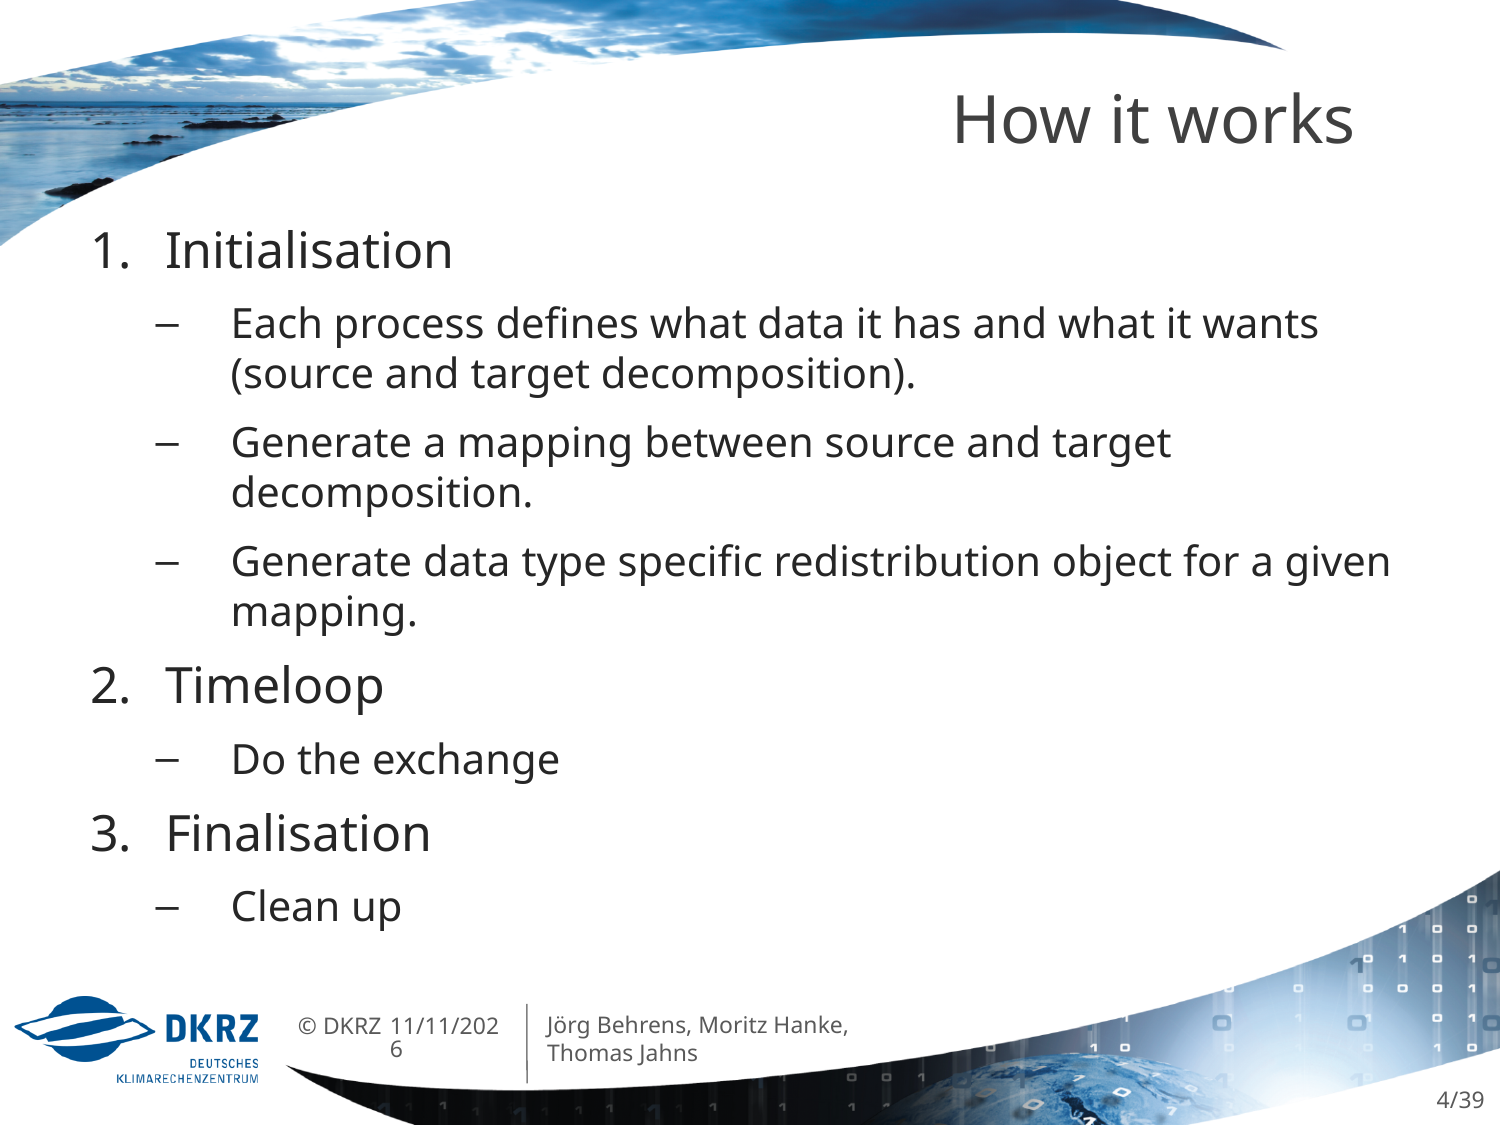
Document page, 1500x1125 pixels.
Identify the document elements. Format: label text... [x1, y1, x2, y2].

title How it works [480, 70, 1372, 165]
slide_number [375, 1004, 528, 1052]
picture [285, 867, 1500, 1125]
footer Jörg Behrens, Moritz Hanke, Thomas Jahns [532, 1003, 884, 1082]
slide_number 4 [1333, 1078, 1465, 1125]
picture [14, 996, 258, 1083]
picture [0, 0, 1288, 246]
list Initialisation Each process defines what data it has and what it wants (source and target decomposition). Generate a mapping between source and target decomposition. Generate data type specific redistribution object for a given mapping. Timeloop Do the exchange Finalisation Clean up [74, 210, 1426, 985]
